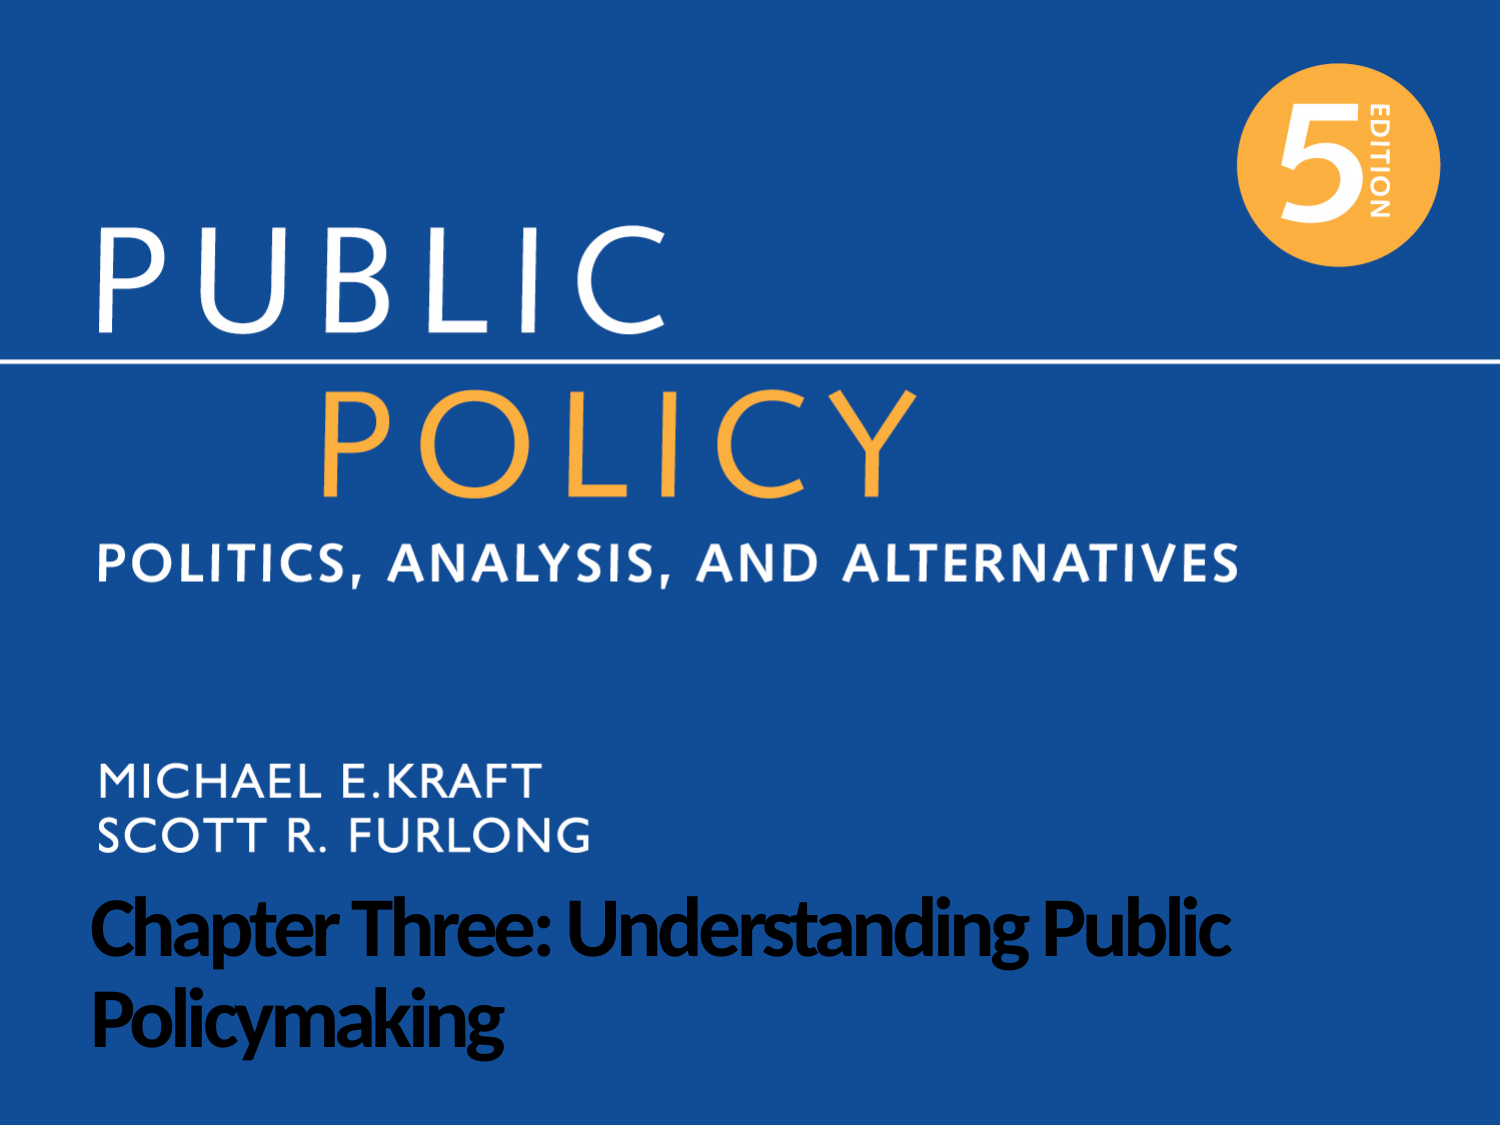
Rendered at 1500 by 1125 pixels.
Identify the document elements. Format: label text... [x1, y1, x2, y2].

picture [0, 0, 1500, 1125]
title Chapter Three: Understanding Public Policymaking [75, 875, 1475, 1075]
